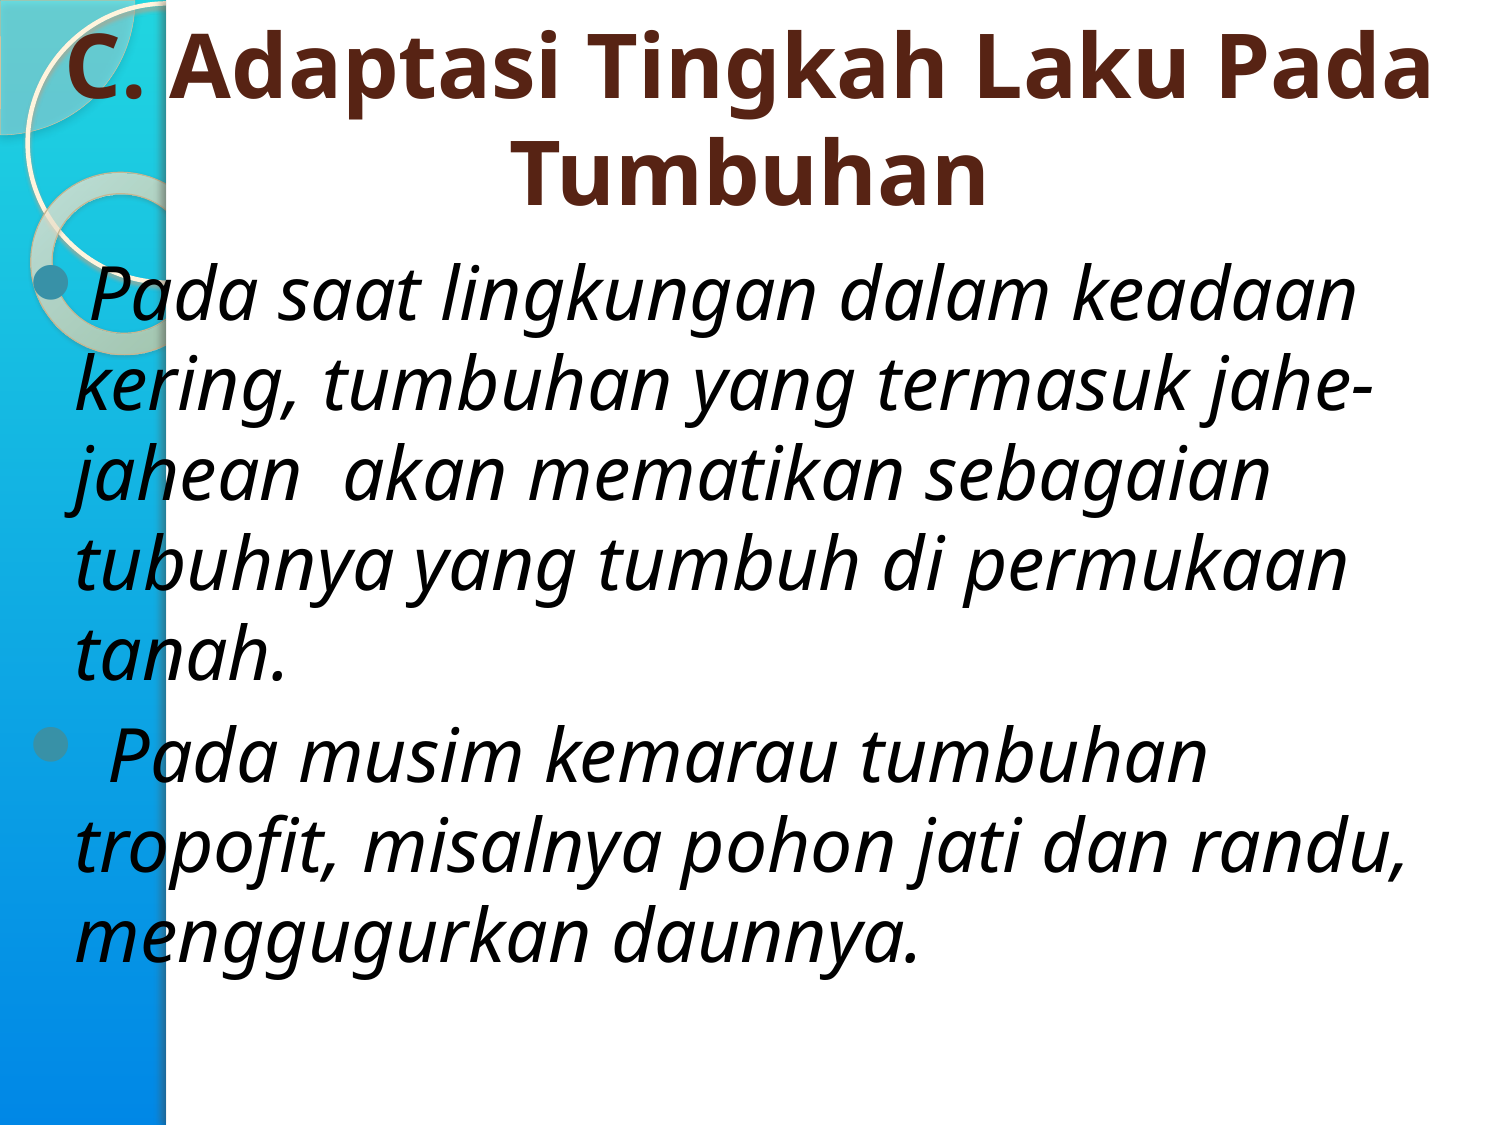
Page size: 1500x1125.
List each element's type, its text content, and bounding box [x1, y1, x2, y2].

list Pada saat lingkungan dalam keadaan kering, tumbuhan yang termasuk jahe-jahean akan mematikan sebagaian tubuhnya yang tumbuh di permukaan tanah. Pada musim kemarau tumbuhan tropofit, misalnya pohon jati dan randu, menggugurkan daunnya. [0, 237, 1466, 1125]
title C. Adaptasi Tingkah Laku Pada Tumbuhan [0, 0, 1500, 233]
